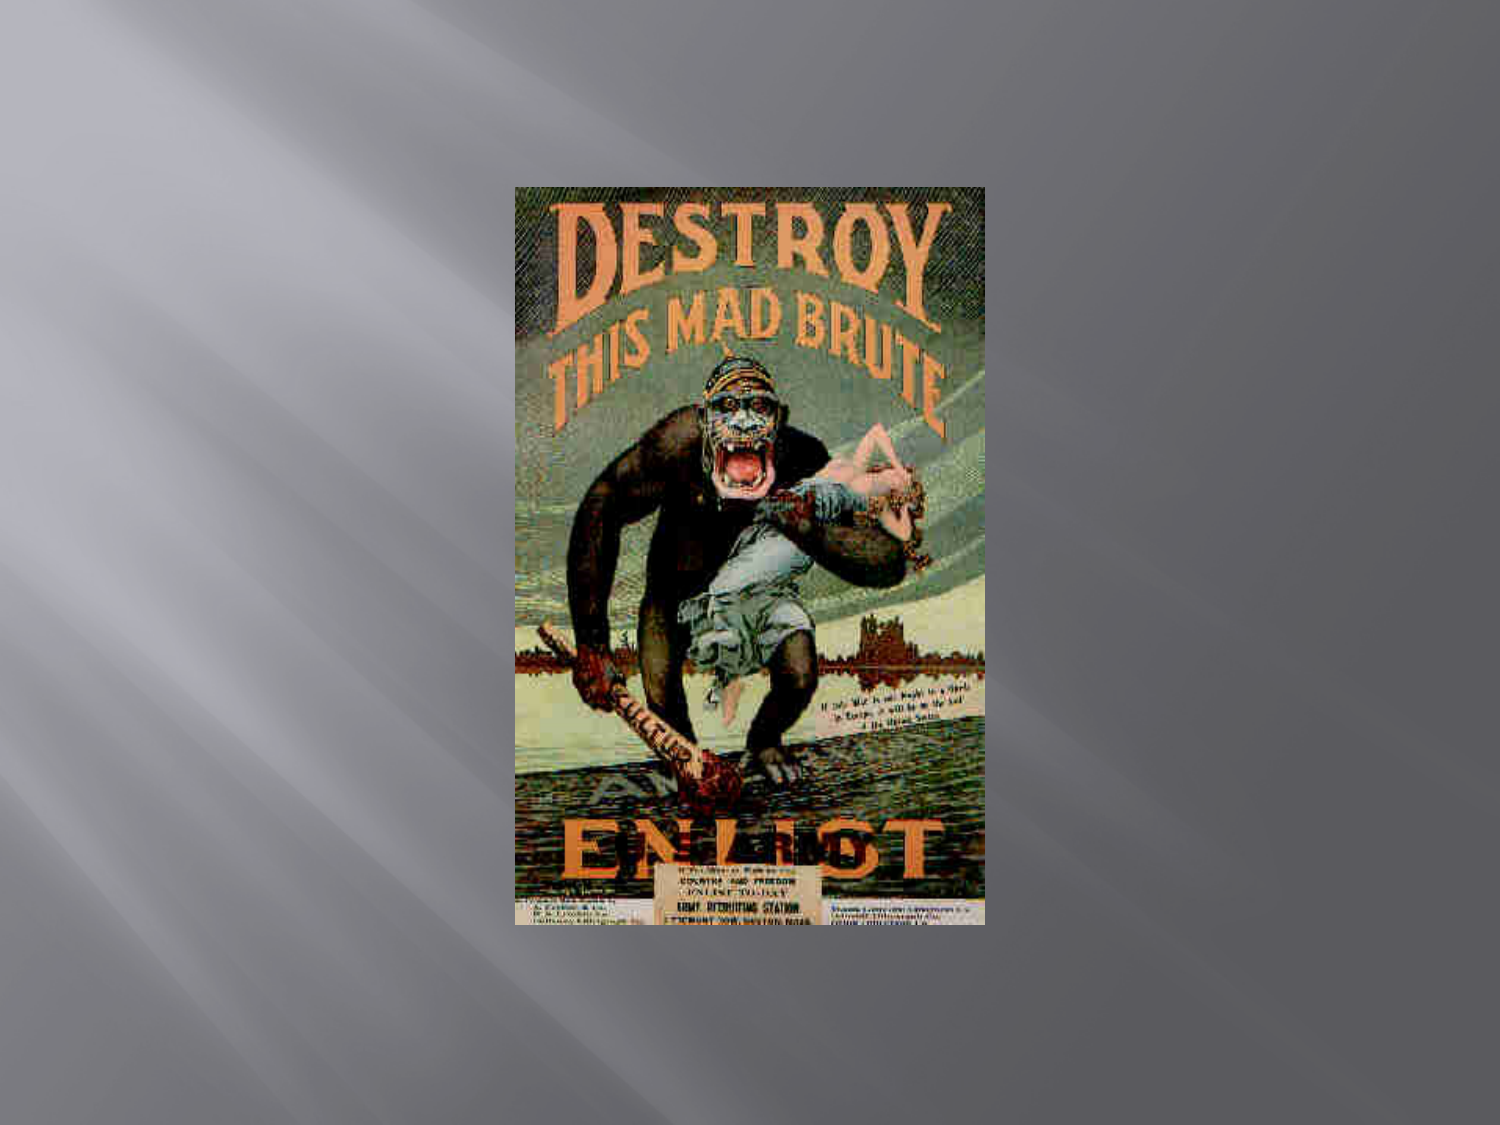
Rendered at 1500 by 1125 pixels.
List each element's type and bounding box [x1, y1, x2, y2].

picture [515, 187, 985, 926]
